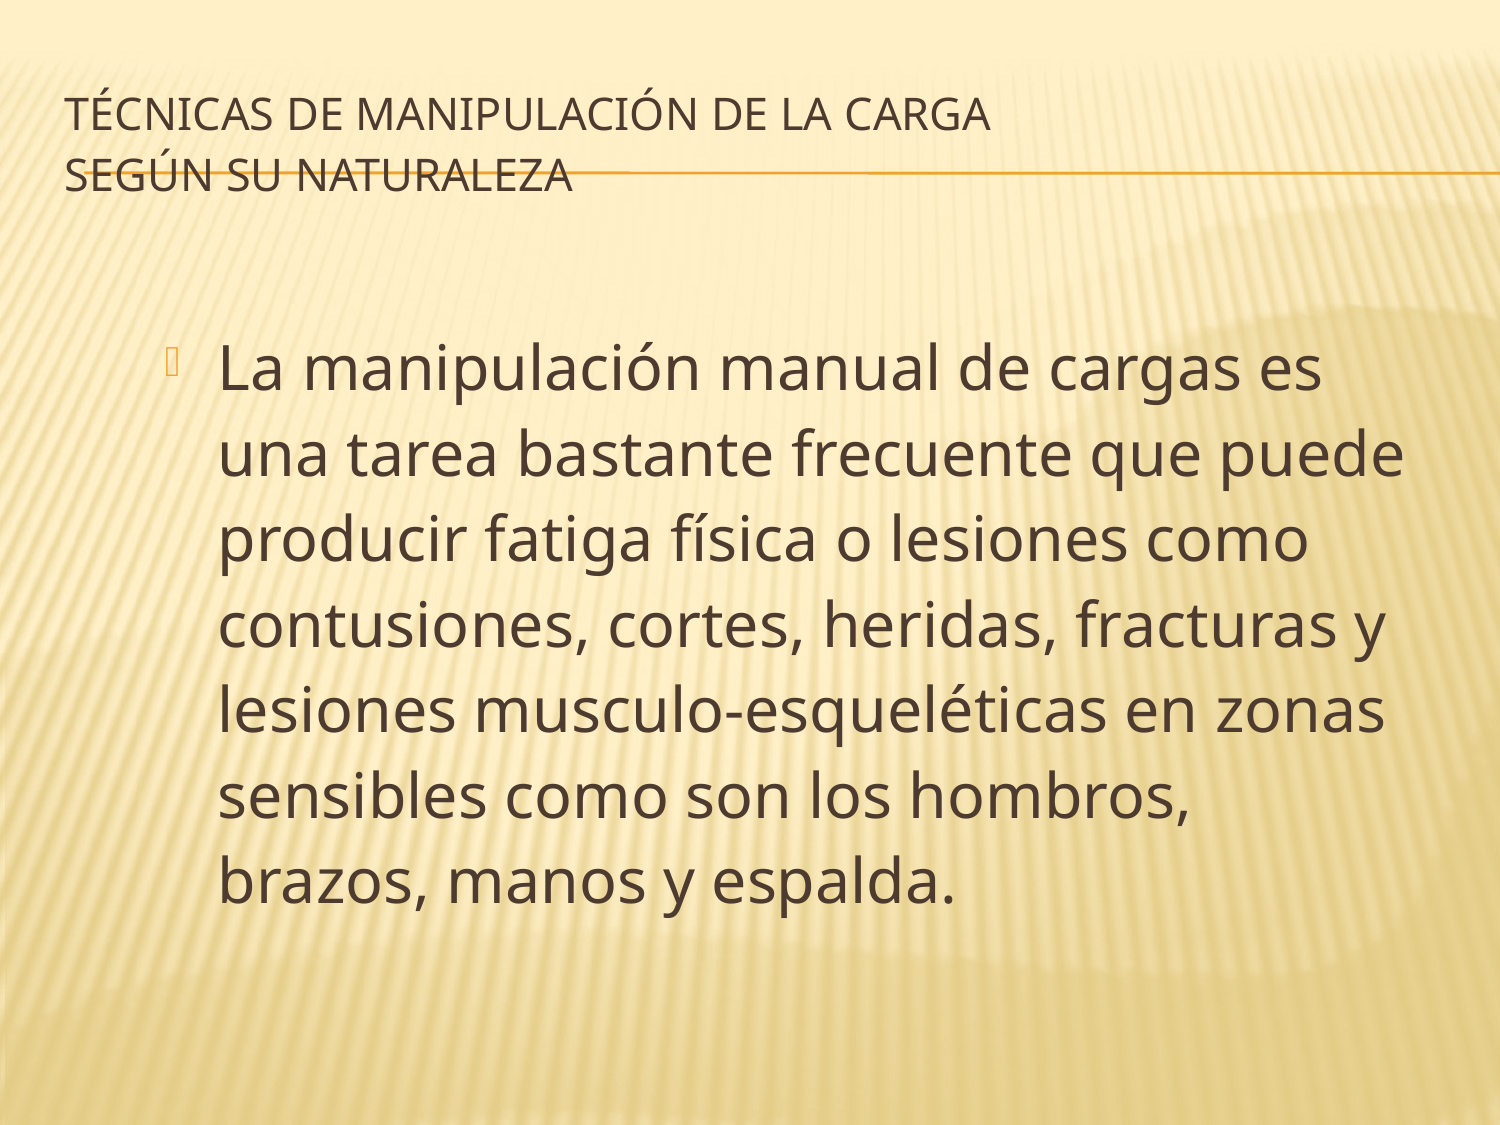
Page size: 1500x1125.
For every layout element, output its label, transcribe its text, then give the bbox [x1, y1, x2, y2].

list La manipulación manual de cargas es una tarea bastante frecuente que puede producir fatiga física o lesiones como contusiones, cortes, heridas, fracturas y lesiones musculo-esqueléticas en zonas sensibles como son los hombros, brazos, manos y espalda. [150, 316, 1425, 1008]
title Técnicas de manipulación de la carga según su naturaleza [50, 75, 1475, 213]
